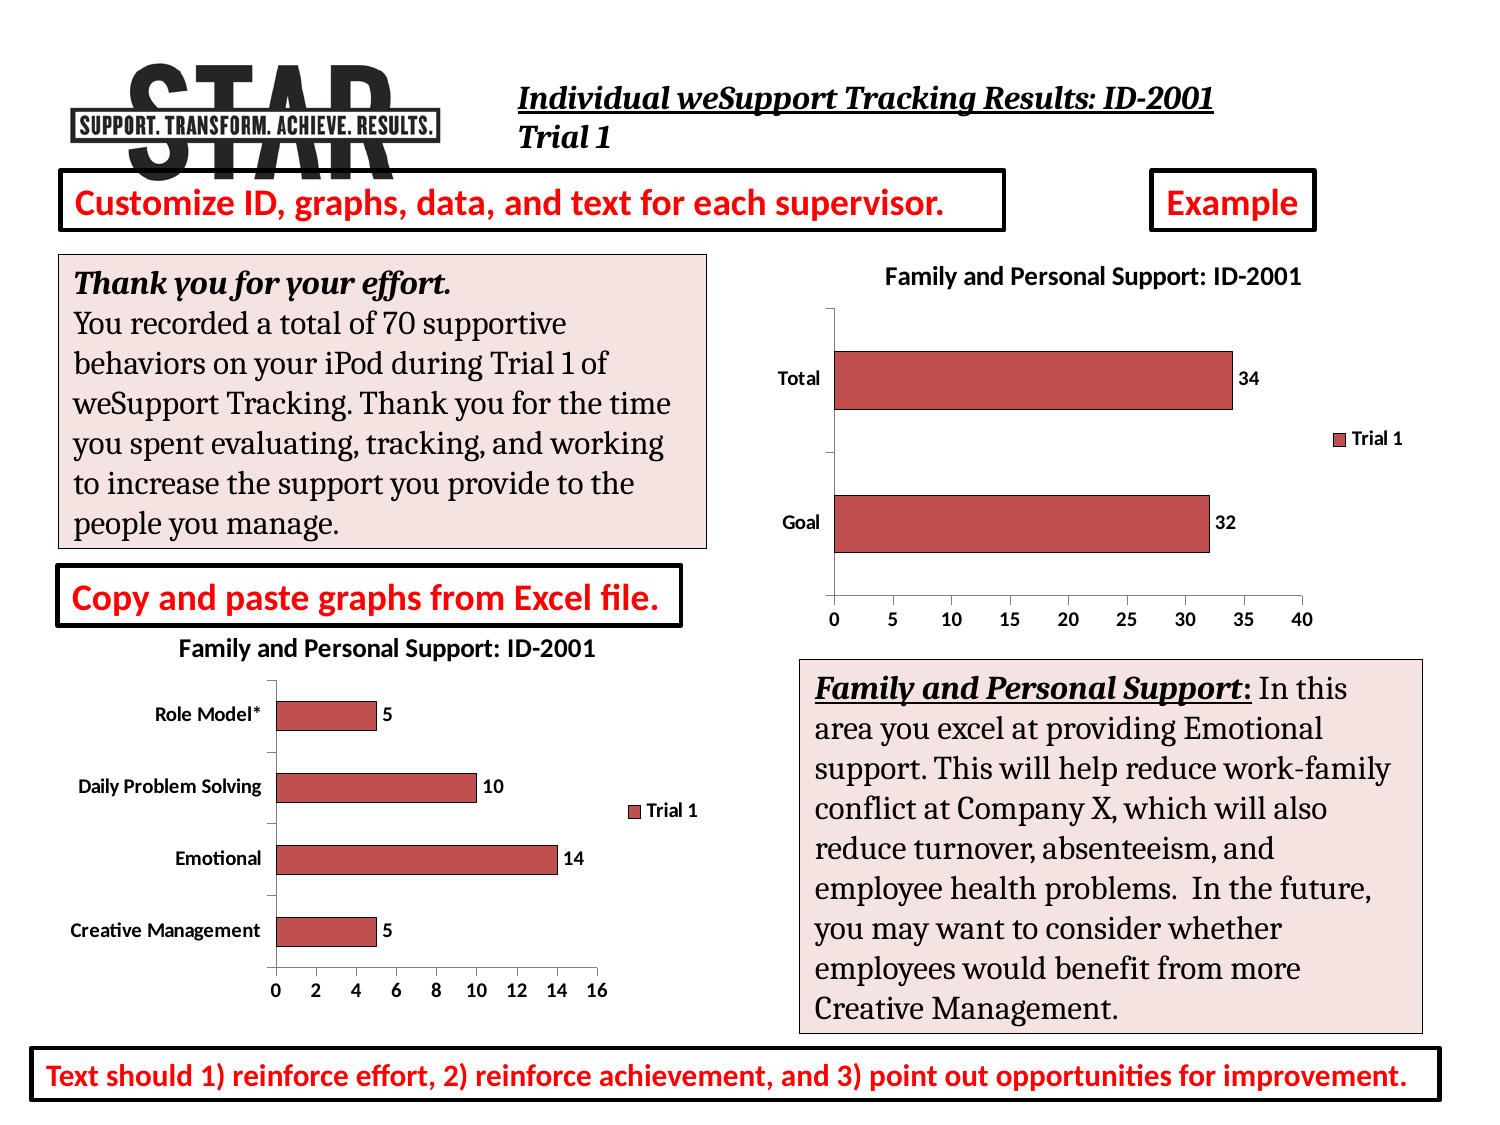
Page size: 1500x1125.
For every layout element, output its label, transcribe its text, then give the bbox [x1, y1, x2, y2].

chart [764, 241, 1423, 640]
text_box Text should 1) reinforce effort, 2) reinforce achievement, and 3) point out opportunities for improvement. [31, 1047, 1440, 1101]
chart [57, 612, 718, 1011]
picture [59, 51, 456, 191]
text_box Customize ID, graphs, data, and text for each supervisor. [60, 170, 1005, 231]
text_box Individual weSupport Tracking Results: ID-2001 Trial 1 [502, 68, 1315, 164]
text_box Thank you for your effort. You recorded a total of 70 supportive behaviors on your iPod during Trial 1 of weSupport Tracking. Thank you for the time you spent evaluating, tracking, and working to increase the support you provide to the people you manage. [58, 254, 707, 549]
text_box Family and Personal Support: In this area you excel at providing Emotional support. This will help reduce work-family conflict at Company X, which will also reduce turnover, absenteeism, and employee health problems. In the future, you may want to consider whether employees would benefit from more Creative Management. [799, 659, 1423, 1034]
text_box Copy and paste graphs from Excel file. [57, 565, 682, 612]
text_box Example [1151, 170, 1315, 231]
